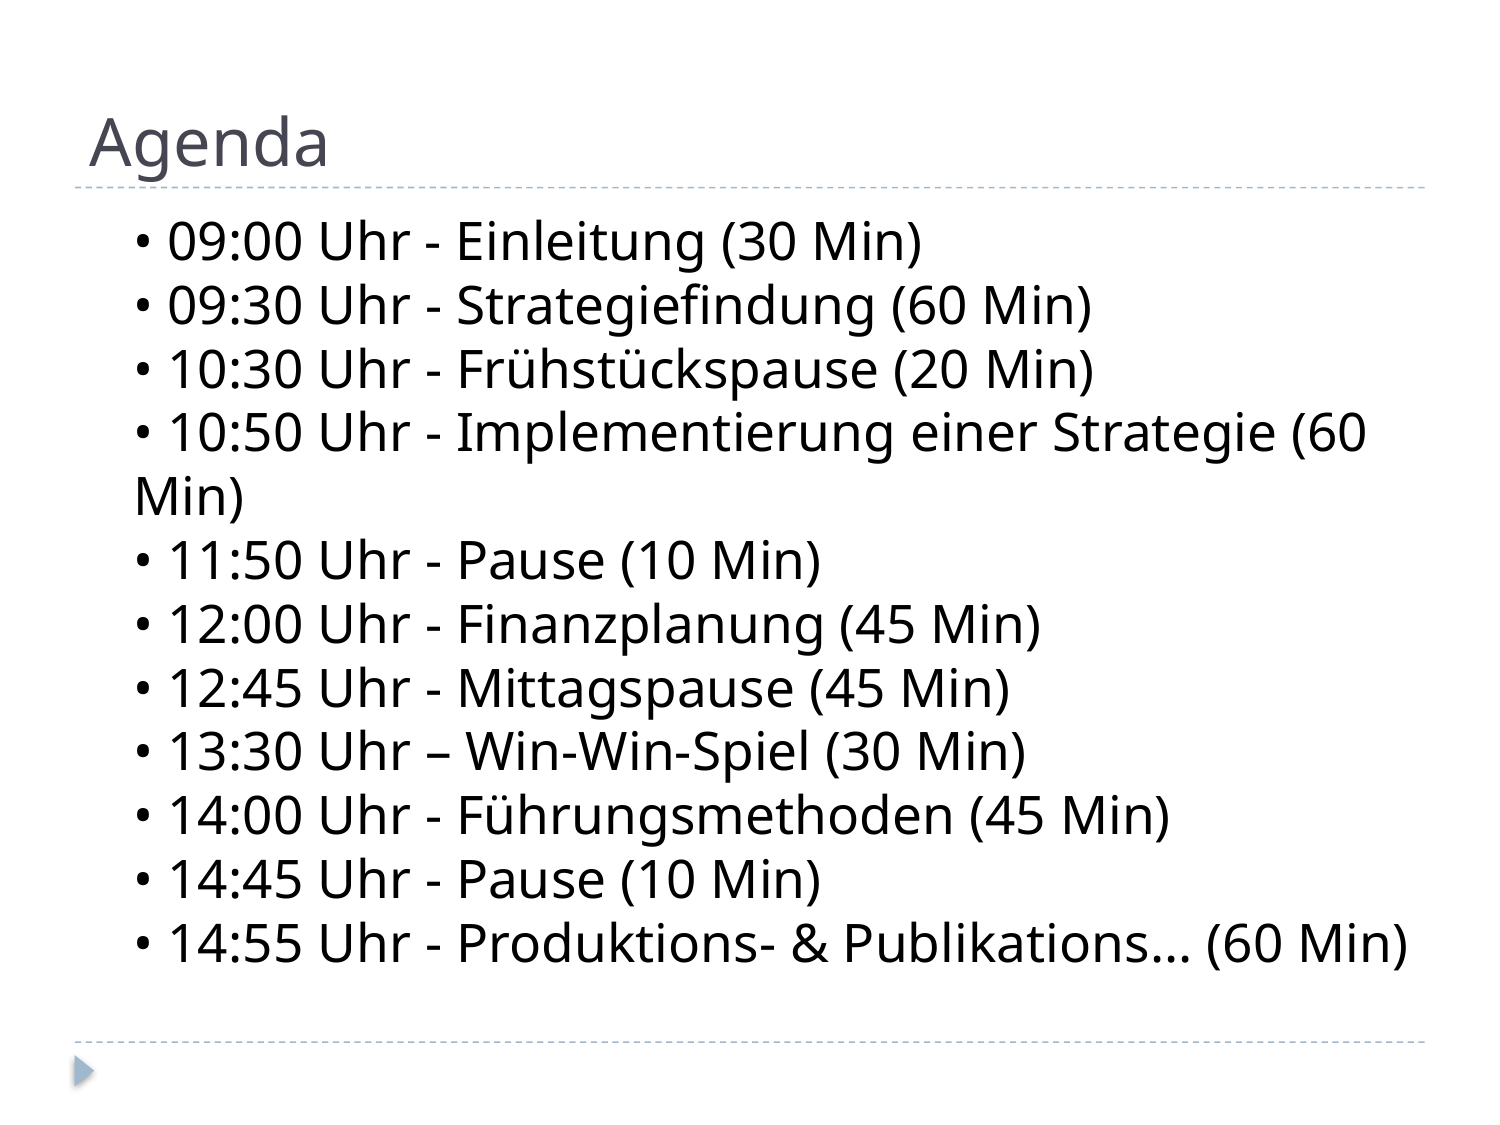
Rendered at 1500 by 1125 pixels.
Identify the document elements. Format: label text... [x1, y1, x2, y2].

list • 09:00 Uhr - Einleitung (30 Min) • 09:30 Uhr - Strategiefindung (60 Min) • 10:30 Uhr - Frühstückspause (20 Min) • 10:50 Uhr - Implementierung einer Strategie (60 Min) • 11:50 Uhr - Pause (10 Min) • 12:00 Uhr - Finanzplanung (45 Min) • 12:45 Uhr - Mittagspause (45 Min) • 13:30 Uhr – Win-Win-Spiel (30 Min) • 14:00 Uhr - Führungsmethoden (45 Min) • 14:45 Uhr - Pause (10 Min) • 14:55 Uhr - Produktions- & Publikations... (60 Min) [75, 200, 1425, 1010]
title Agenda [75, 24, 1425, 188]
